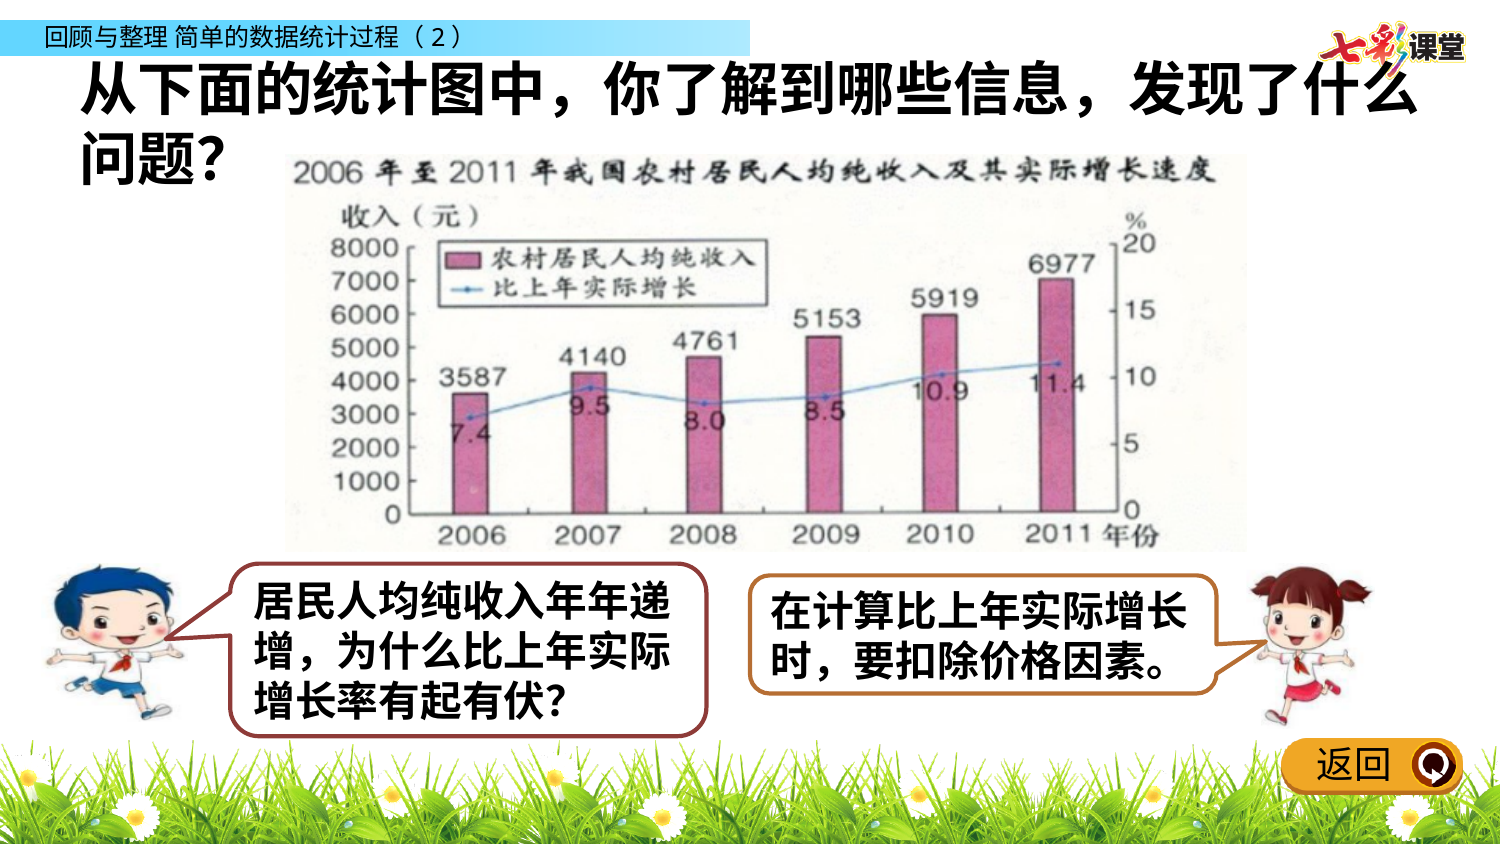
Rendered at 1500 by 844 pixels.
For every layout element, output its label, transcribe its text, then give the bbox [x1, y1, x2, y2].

text_box 居民人均纯收入年年递增，为什么比上年实际增长率有起有伏？ [193, 561, 709, 739]
picture [1245, 563, 1376, 730]
picture [0, 740, 1500, 844]
text_box 从下面的统计图中，你了解到哪些信息，发现了什么问题？ [64, 44, 1436, 199]
text_box 在计算比上年实际增长时，要扣除价格因素。 [747, 573, 1240, 696]
picture [284, 154, 1247, 552]
picture [41, 563, 189, 722]
picture [1316, 20, 1468, 80]
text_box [1281, 733, 1464, 795]
